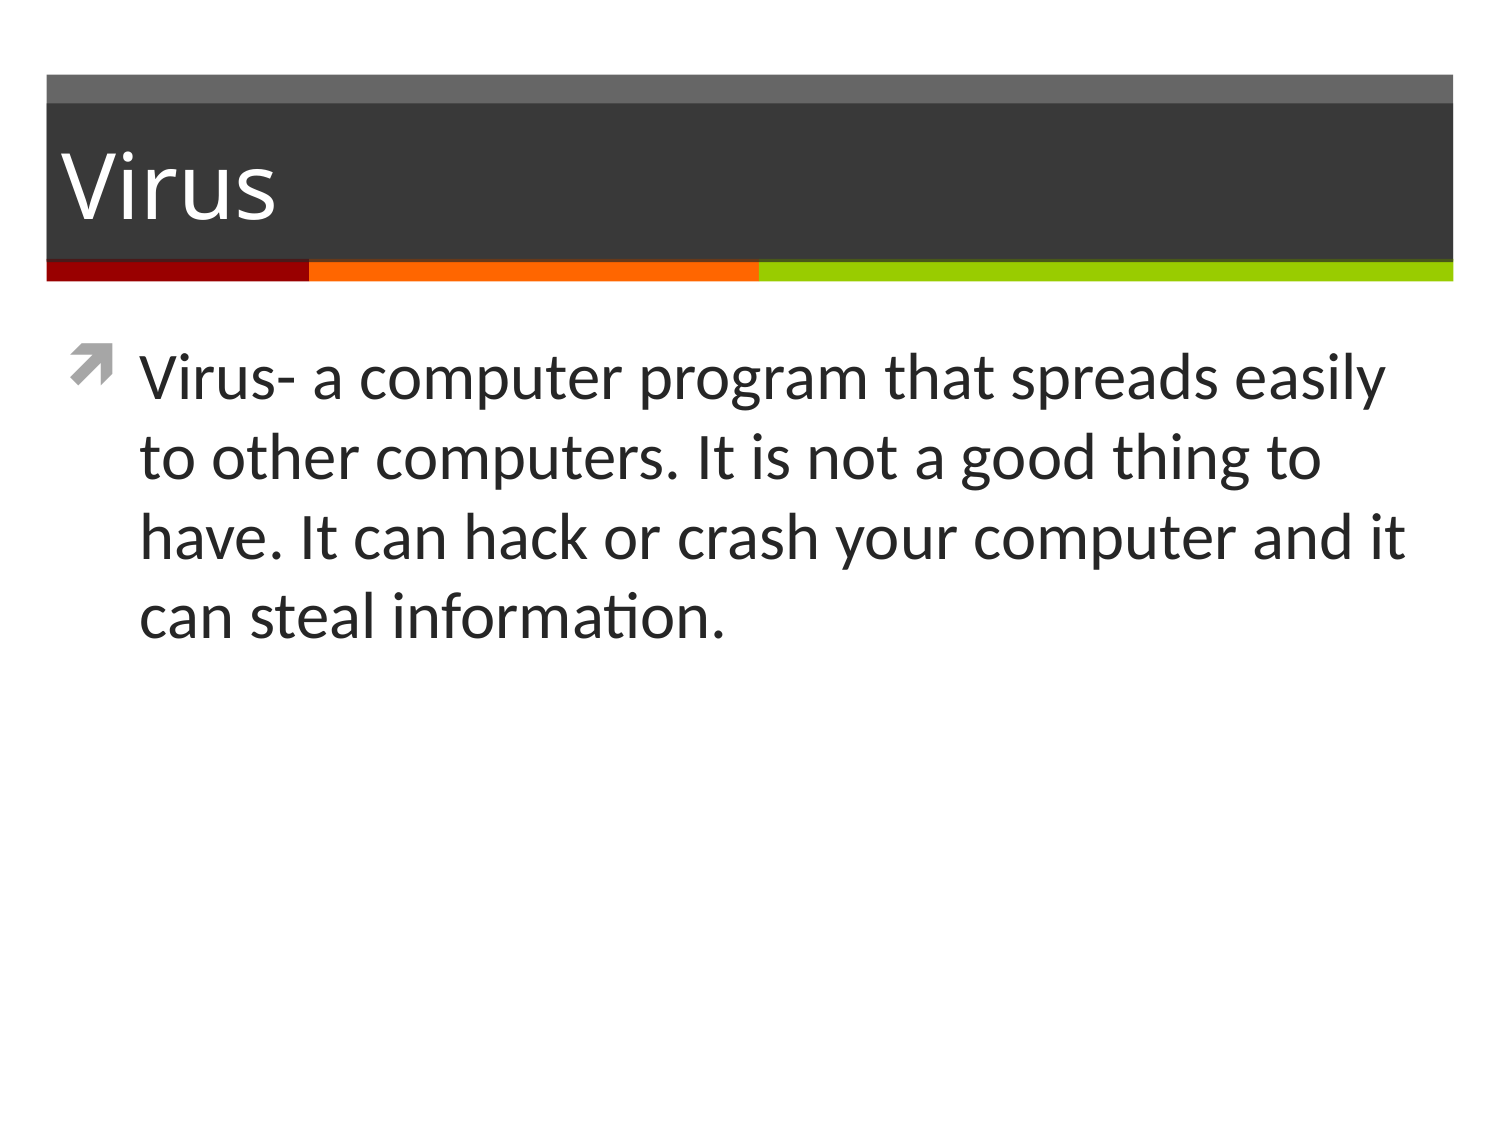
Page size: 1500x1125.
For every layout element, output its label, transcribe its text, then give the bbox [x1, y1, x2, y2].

list Virus- a computer program that spreads easily to other computers. It is not a good thing to have. It can hack or crash your computer and it can steal information. [50, 324, 1438, 980]
title Virus [46, 103, 1454, 263]
